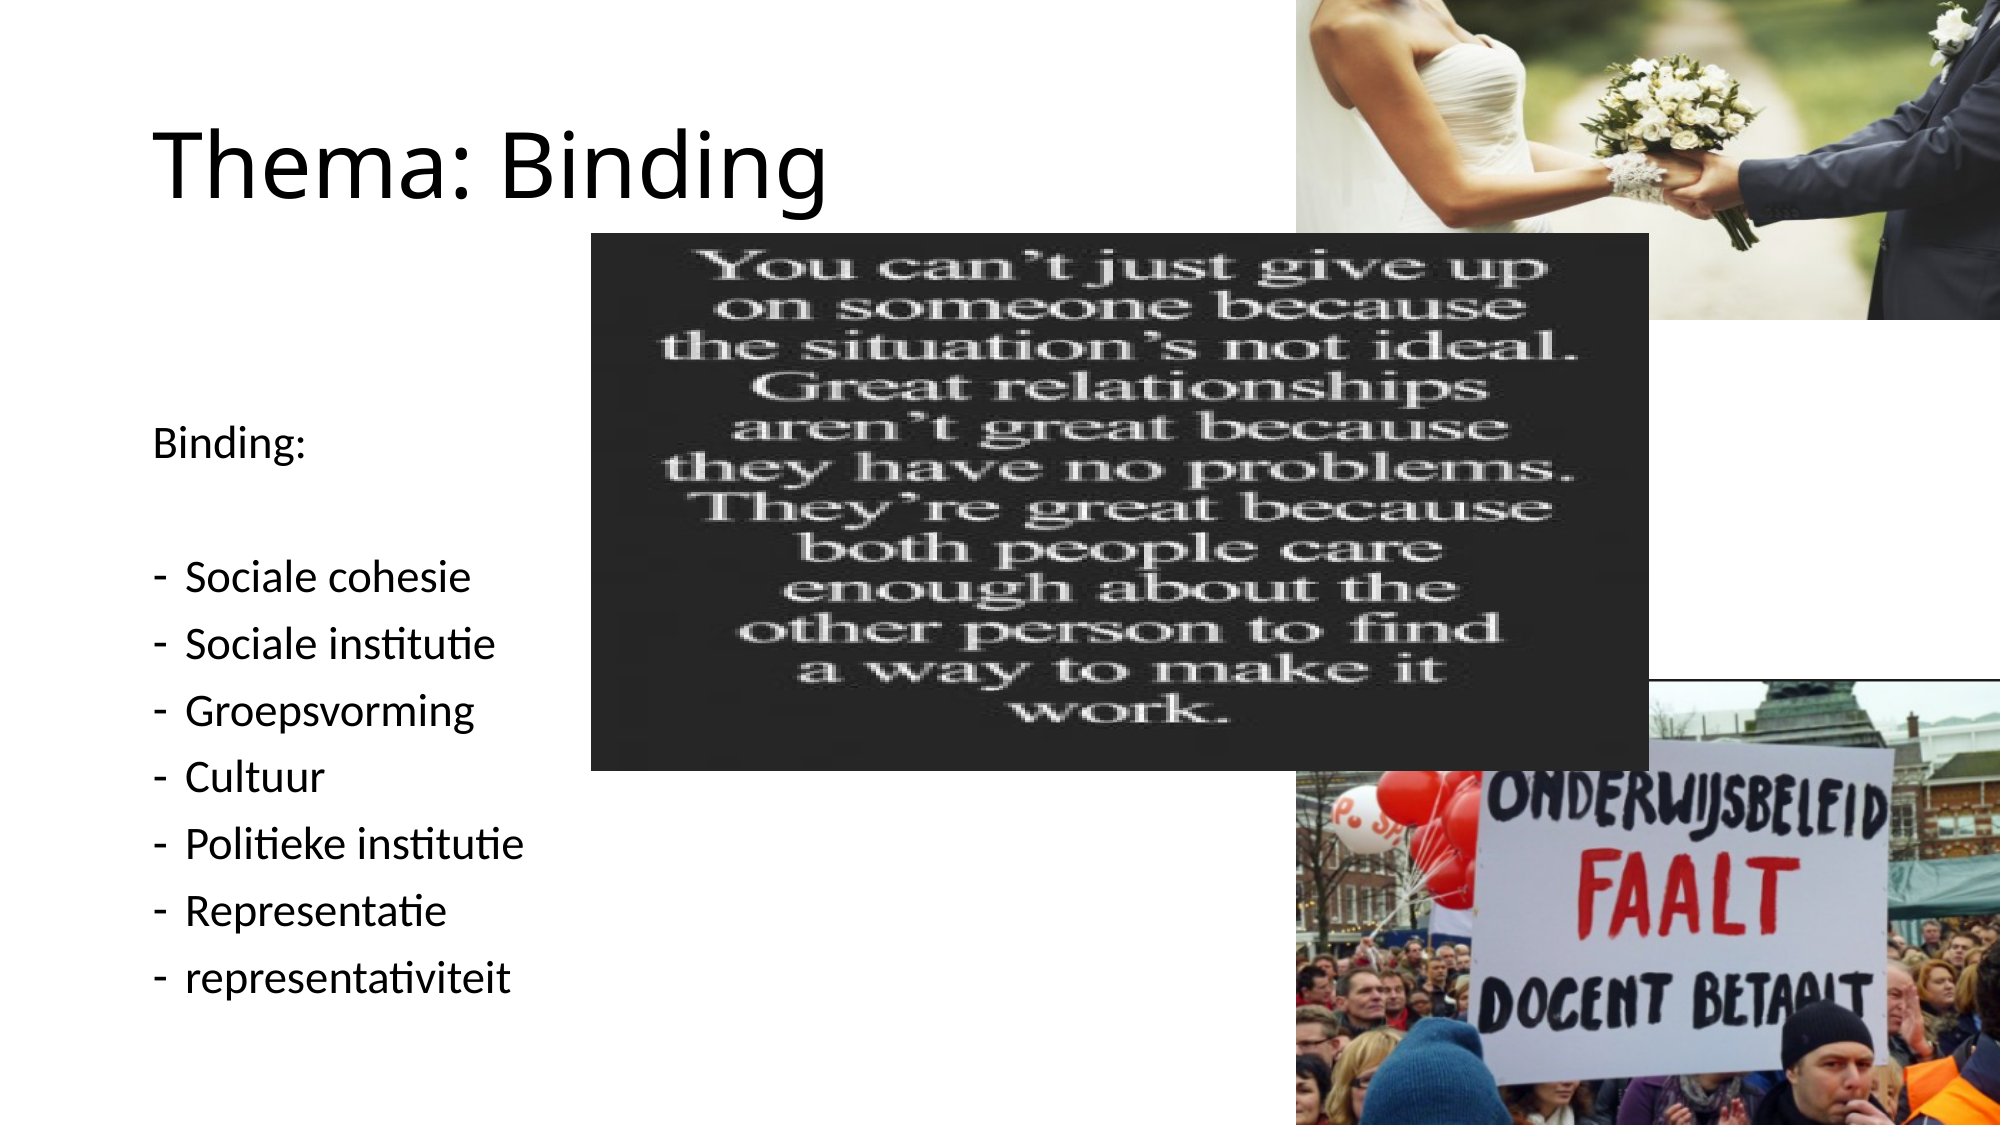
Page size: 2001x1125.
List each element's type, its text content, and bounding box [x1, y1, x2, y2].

picture [591, 0, 2000, 771]
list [1296, 679, 2000, 1125]
list Binding: Sociale cohesie Sociale institutie Groepsvorming Cultuur Politieke institutie Representatie representativiteit [137, 410, 984, 1016]
title Thema: Binding [137, 59, 1296, 278]
